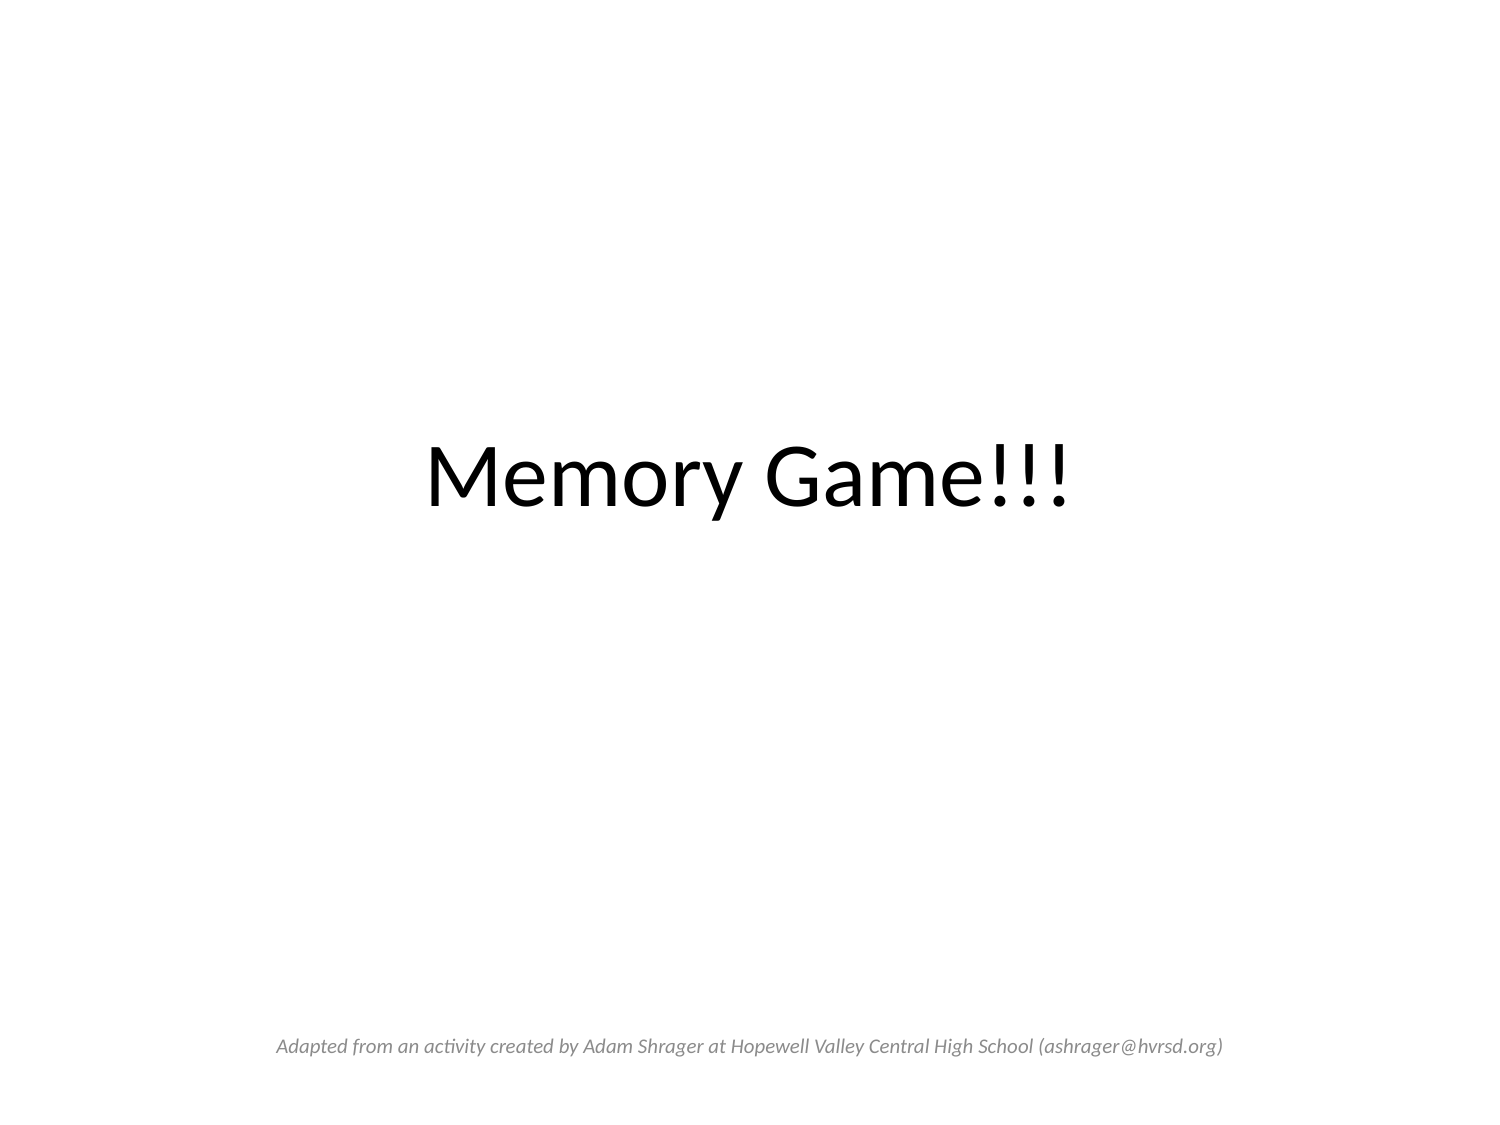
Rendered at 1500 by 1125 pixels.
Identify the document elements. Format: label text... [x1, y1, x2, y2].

subtitle Adapted from an activity created by Adam Shrager at Hopewell Valley Central High School (ashrager@hvrsd.org) [224, 1024, 1276, 1088]
title Memory Game!!! [112, 349, 1388, 591]
